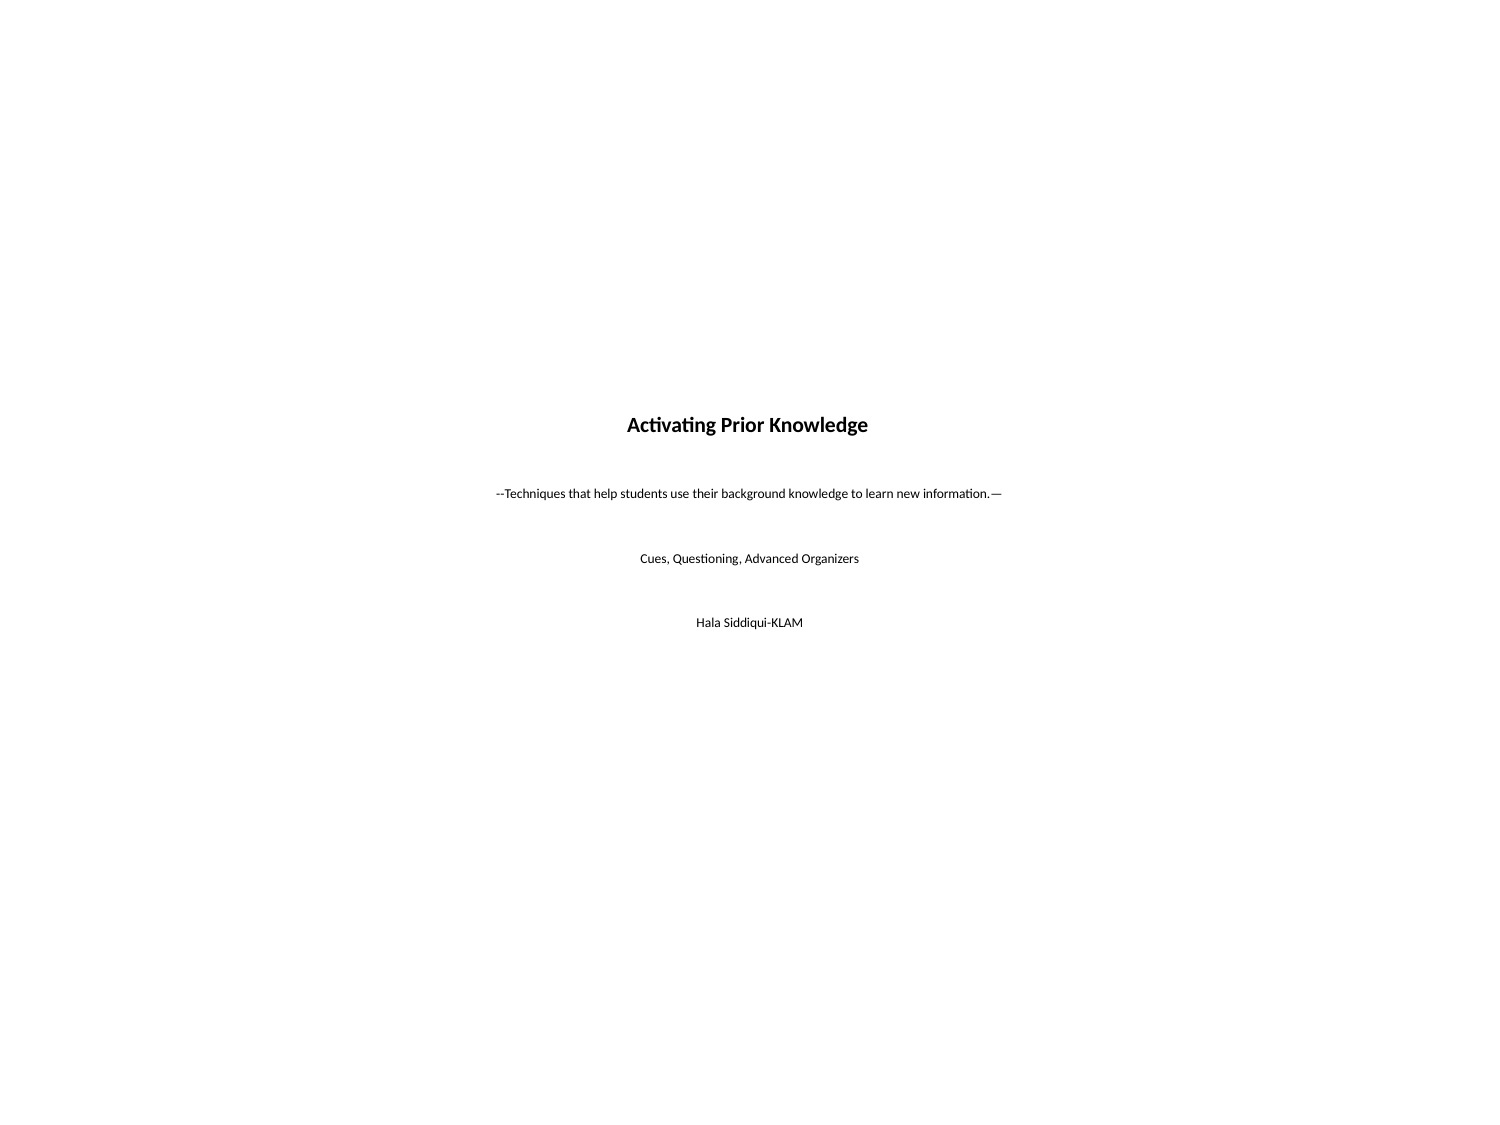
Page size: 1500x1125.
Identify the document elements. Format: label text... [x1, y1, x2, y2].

title Activating Prior Knowledge --Techniques that help students use their background knowledge to learn new information.— Cues, Questioning, Advanced Organizers Hala Siddiqui-KLAM [112, 399, 1388, 642]
